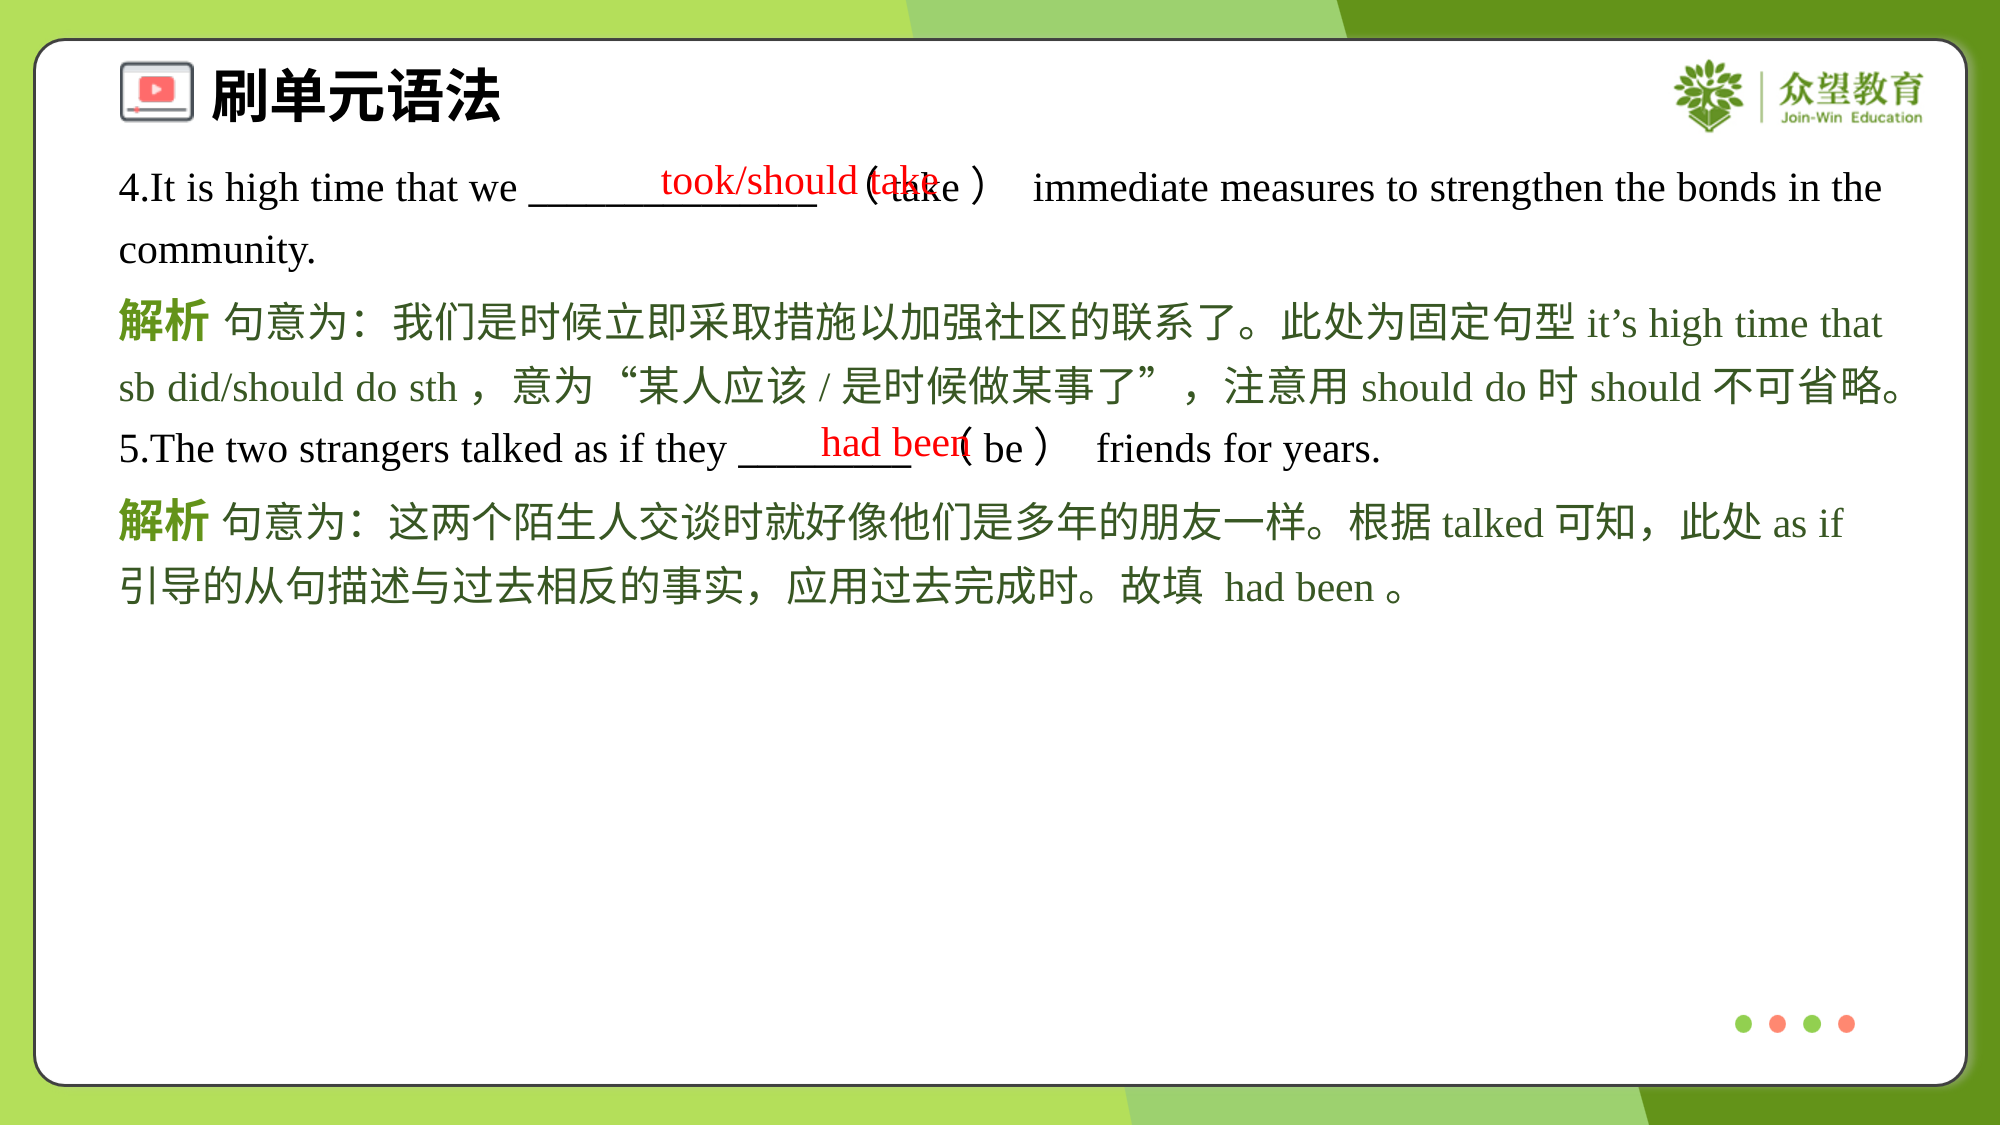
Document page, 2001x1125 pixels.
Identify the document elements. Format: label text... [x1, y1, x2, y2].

picture [0, 0, 2000, 1125]
text_box took/should take [651, 140, 948, 198]
text_box 解析 句意为：这两个陌生人交谈时就好像他们是多年的朋友一样。根据talked可知，此处as if引导的从句描述与过去相反的事实，应用过去完成时。故填 had been。 [118, 478, 1883, 605]
text_box 解析 句意为：我们是时候立即采取措施以加强社区的联系了。此处为固定句型it’s high time that sb did/should do sth，意为“某人应该/是时候做某事了”，注意用should do时should不可省略。 [118, 278, 1883, 404]
text_box 5.The two strangers talked as if they _________ （be） friends for years. [118, 408, 1883, 466]
text_box had been [811, 402, 981, 460]
text_box 4.It is high time that we _______________ （take） immediate measures to strengthen the bonds in the community. [118, 146, 1883, 267]
